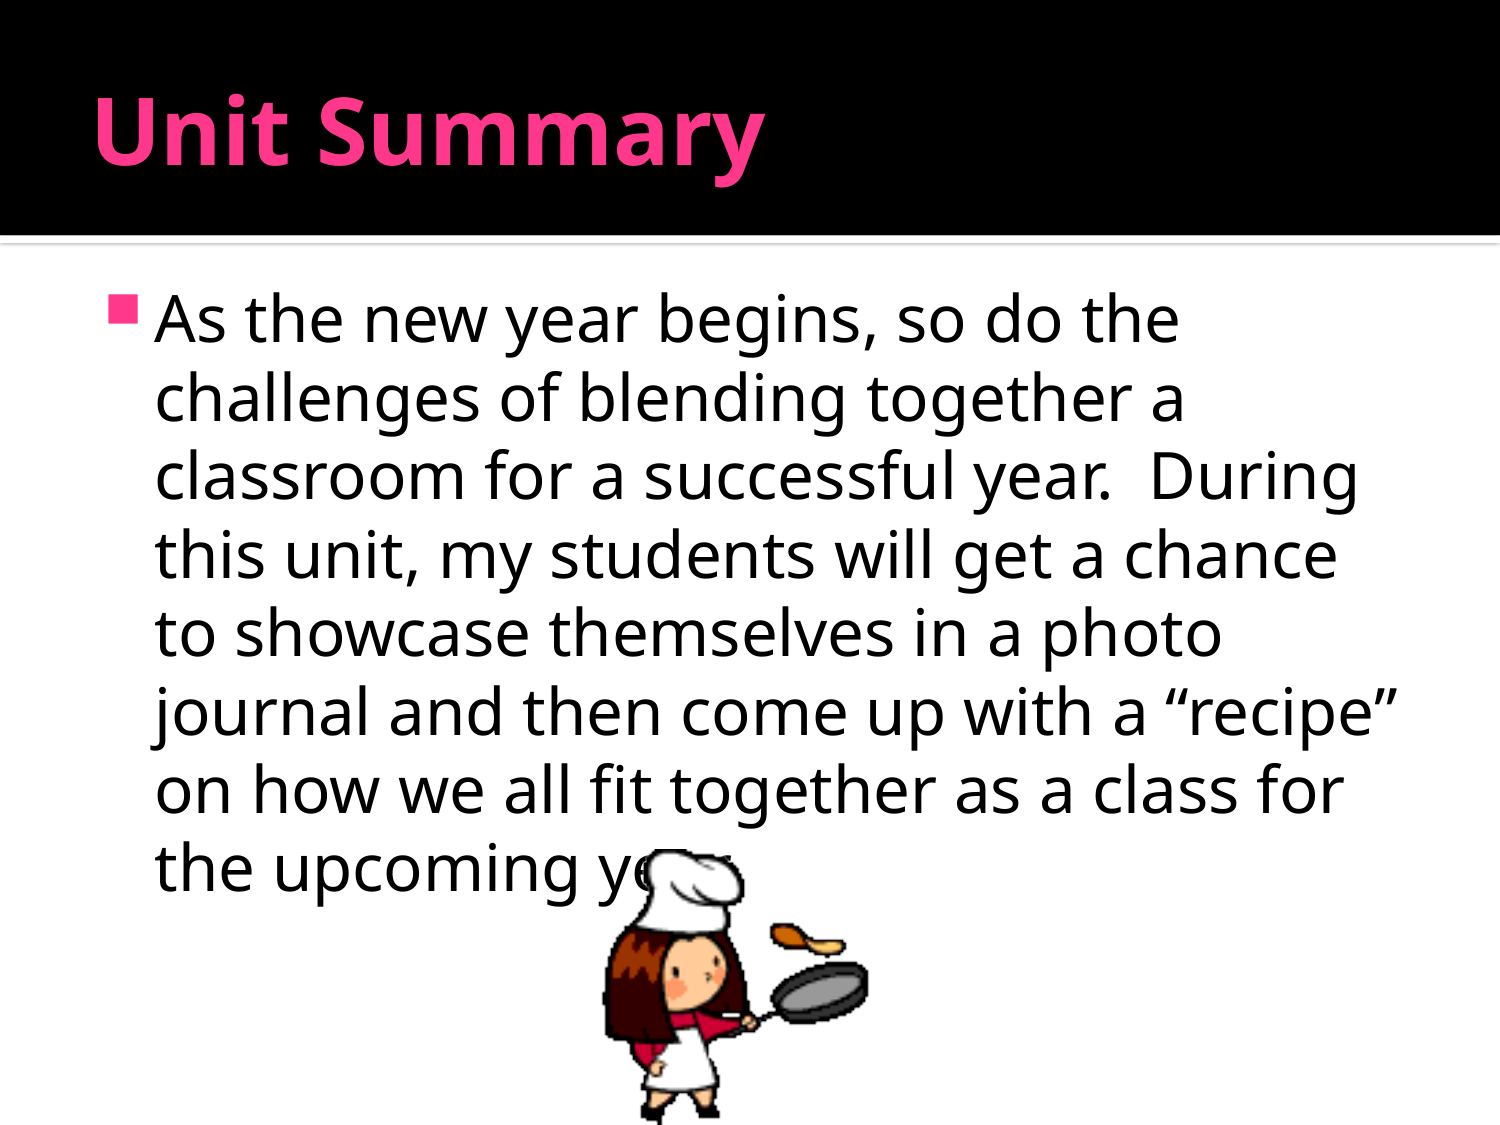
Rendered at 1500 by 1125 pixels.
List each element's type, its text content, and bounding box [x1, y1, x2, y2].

title Unit Summary [75, 25, 1425, 231]
picture [599, 849, 875, 1125]
list As the new year begins, so do the challenges of blending together a classroom for a successful year. During this unit, my students will get a chance to showcase themselves in a photo journal and then come up with a “recipe” on how we all fit together as a class for the upcoming year. [75, 262, 1425, 913]
